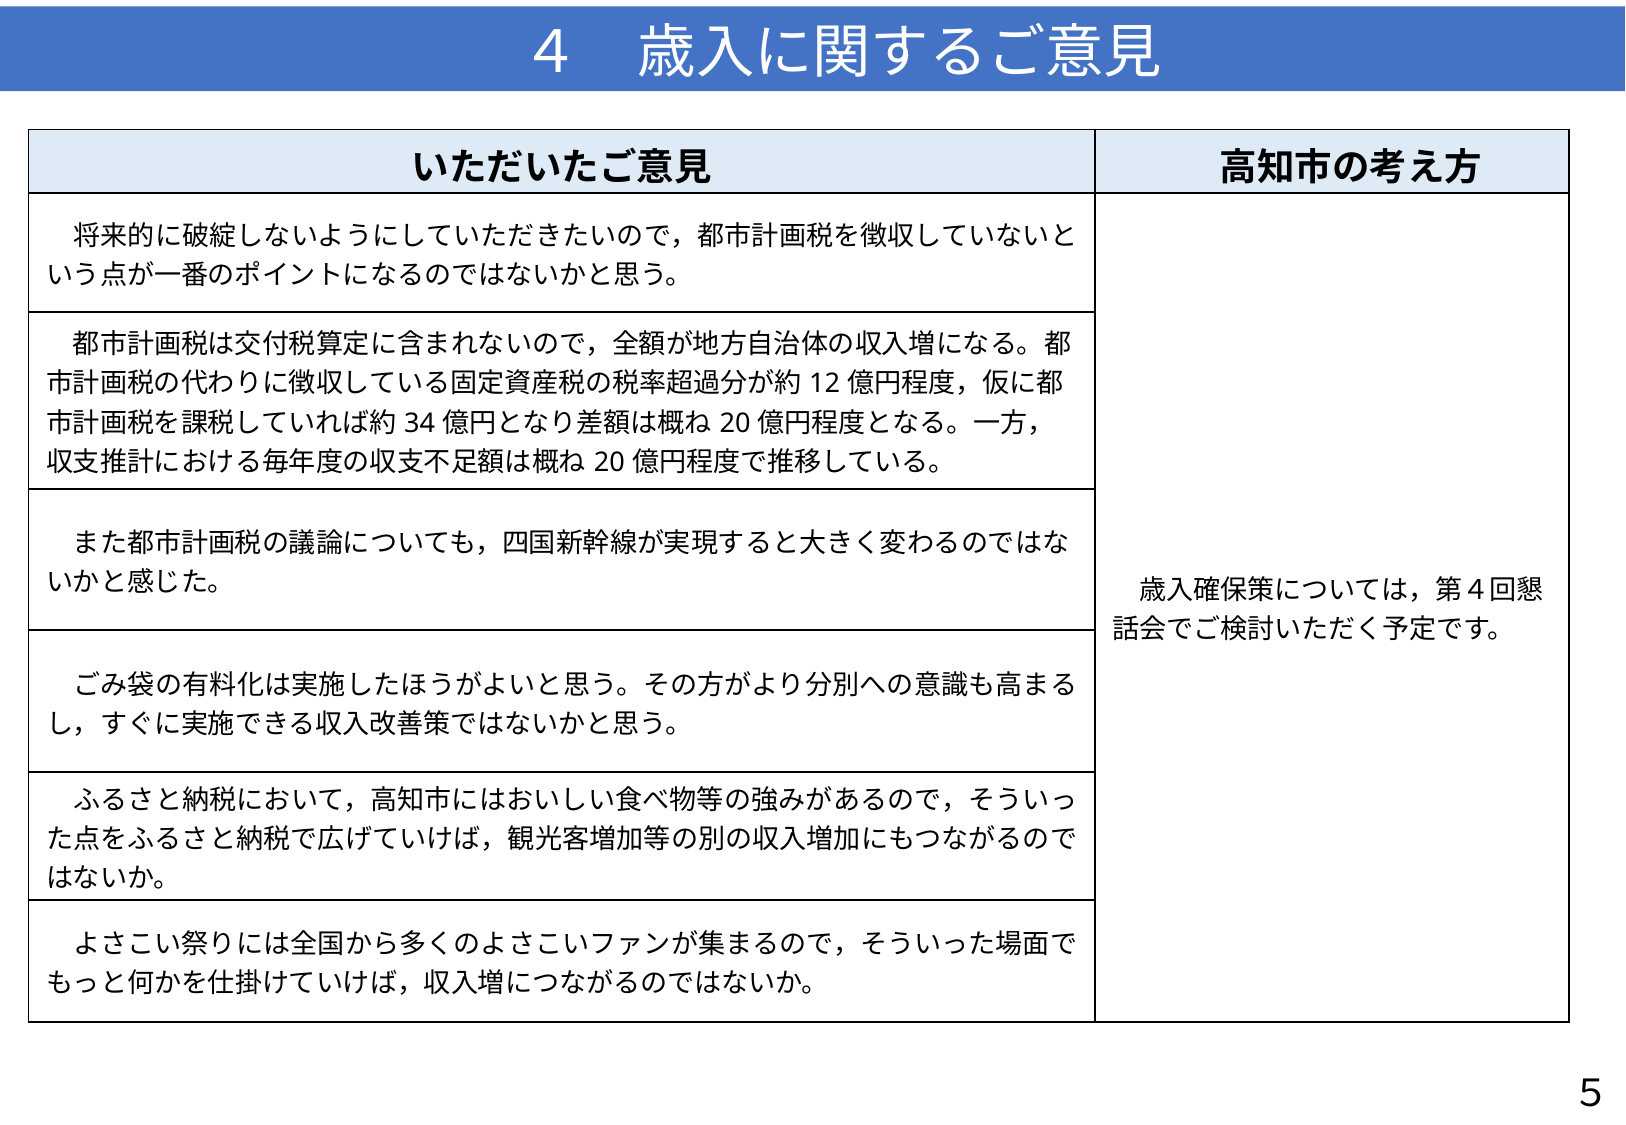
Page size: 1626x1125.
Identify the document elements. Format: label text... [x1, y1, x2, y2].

table_cell ふるさと納税において，高知市にはおいしい食べ物等の強みがあるので，そういった点をふるさと納税で広げていけば，観光客増加等の別の収入増加にもつながるのではないか。 [29, 773, 1094, 899]
table_cell また都市計画税の議論についても，四国新幹線が実現すると大きく変わるのではないかと感じた。 [29, 490, 1094, 629]
table_header いただいたご意見 [29, 130, 1094, 192]
table_cell 都市計画税は交付税算定に含まれないので，全額が地方自治体の収入増になる。都市計画税の代わりに徴収している固定資産税の税率超過分が約12億円程度，仮に都市計画税を課税していれば約34億円となり差額は概ね20億円程度となる。一方，収支推計における毎年度の収支不足額は概ね20億円程度で推移している。 [29, 313, 1094, 488]
table_cell よさこい祭りには全国から多くのよさこいファンが集まるので，そういった場面でもっと何かを仕掛けていけば，収入増につながるのではないか。 [29, 901, 1094, 1021]
table_header 高知市の考え方 [1096, 130, 1568, 192]
text_box ４ 歳入に関するご意見 [0, 6, 1625, 92]
table_cell ごみ袋の有料化は実施したほうがよいと思う。その方がより分別への意識も高まるし，すぐに実施できる収入改善策ではないかと思う。 [29, 631, 1094, 771]
text_box ５ [1259, 1061, 1625, 1122]
table_cell 歳入確保策については，第４回懇話会でご検討いただく予定です。 [1096, 194, 1568, 1021]
table_cell 将来的に破綻しないようにしていただきたいので，都市計画税を徴収していないという点が一番のポイントになるのではないかと思う。 [29, 194, 1094, 311]
